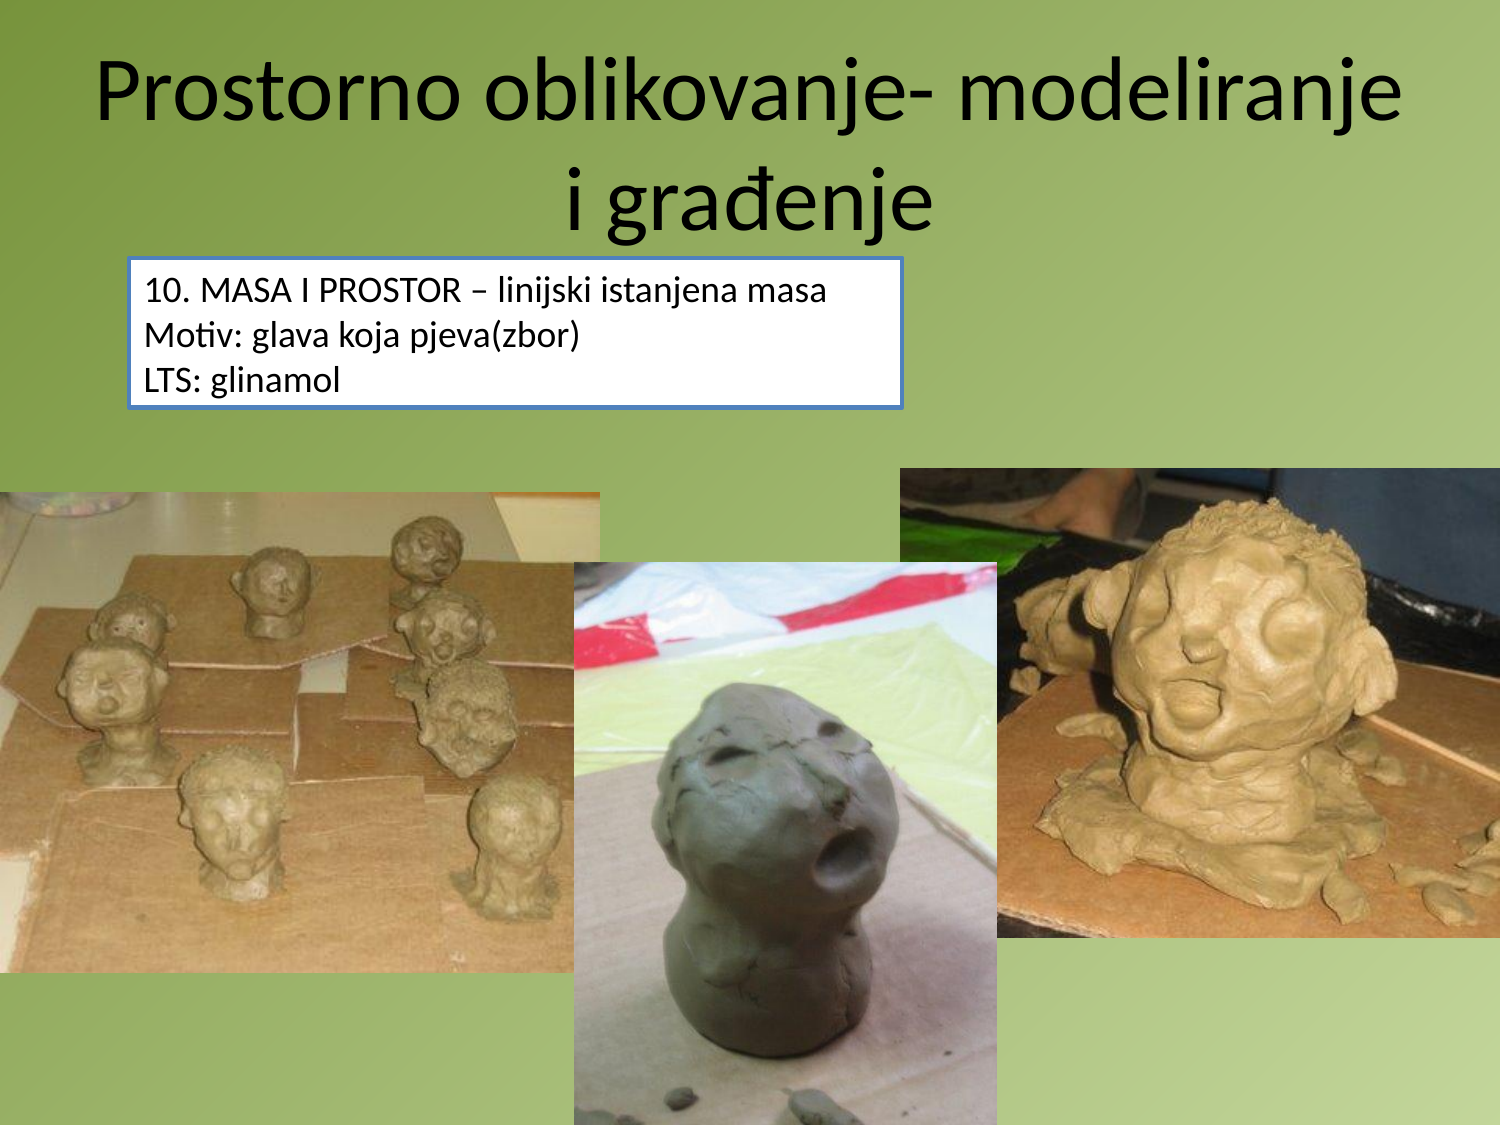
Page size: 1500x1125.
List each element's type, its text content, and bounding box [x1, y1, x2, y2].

picture [0, 468, 1500, 1125]
text_box 10. MASA I PROSTOR – linijski istanjena masa Motiv: glava koja pjeva(zbor) LTS: glinamol [127, 256, 904, 410]
title Prostorno oblikovanje- modeliranje i građenje [74, 44, 1426, 233]
